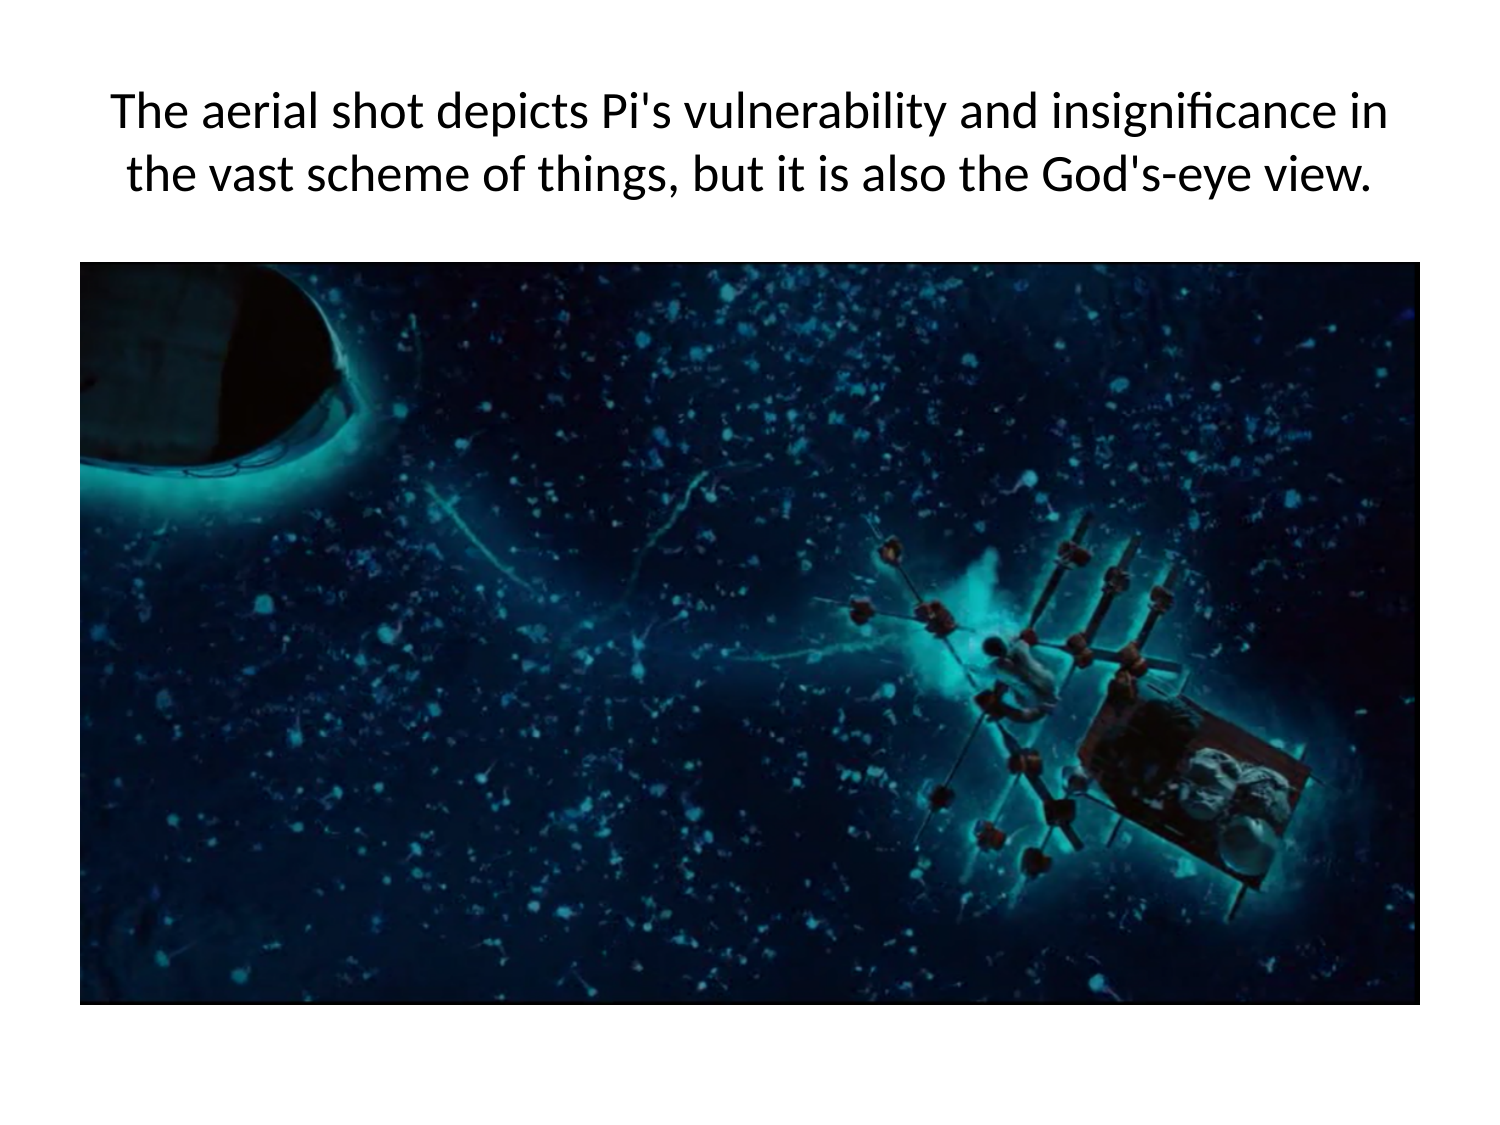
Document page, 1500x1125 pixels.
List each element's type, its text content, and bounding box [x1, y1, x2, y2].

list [80, 262, 1420, 1006]
title The aerial shot depicts Pi's vulnerability and insignificance in the vast scheme of things, but it is also the God's-eye view. [75, 45, 1425, 233]
